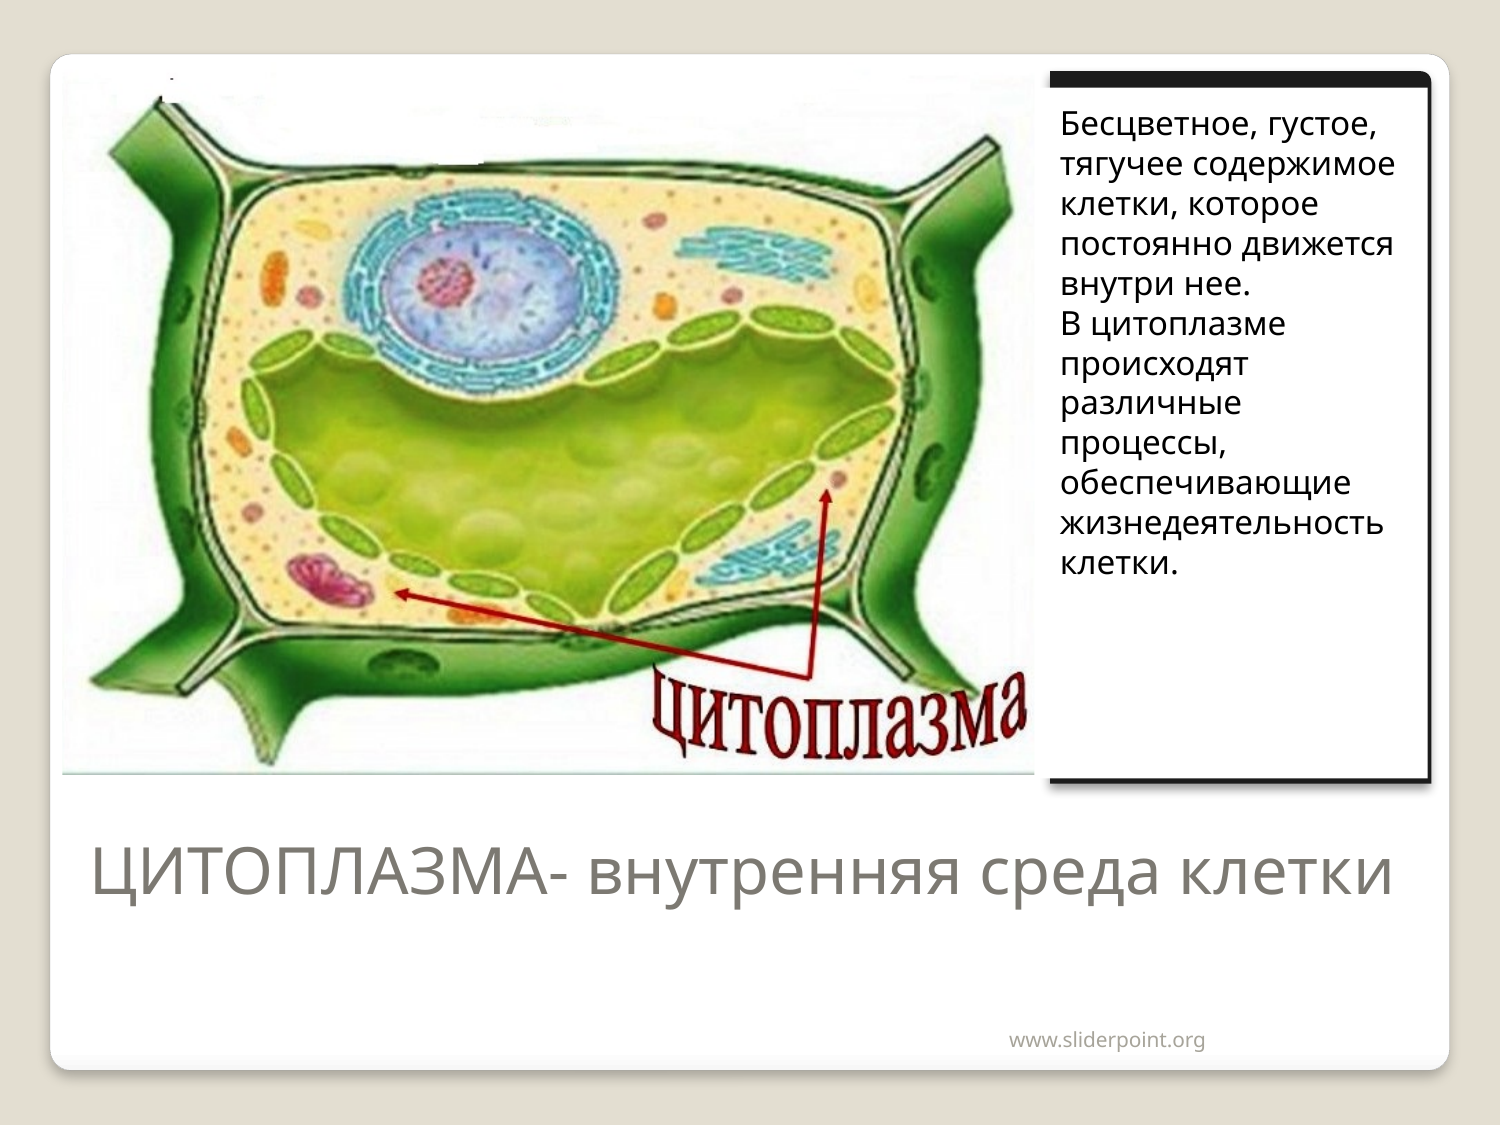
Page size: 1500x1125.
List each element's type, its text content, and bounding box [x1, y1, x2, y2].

title ЦИТОПЛАЗМА- внутренняя среда клетки [75, 822, 1425, 995]
picture [62, 62, 1035, 776]
list Бесцветное, густое, тягучее содержимое клетки, которое постоянно движется внутри нее. В цитоплазме происходят различные процессы, обеспечивающие жизнедеятельность клетки. [1041, 87, 1428, 779]
footer www.sliderpoint.org [994, 1002, 1370, 1063]
